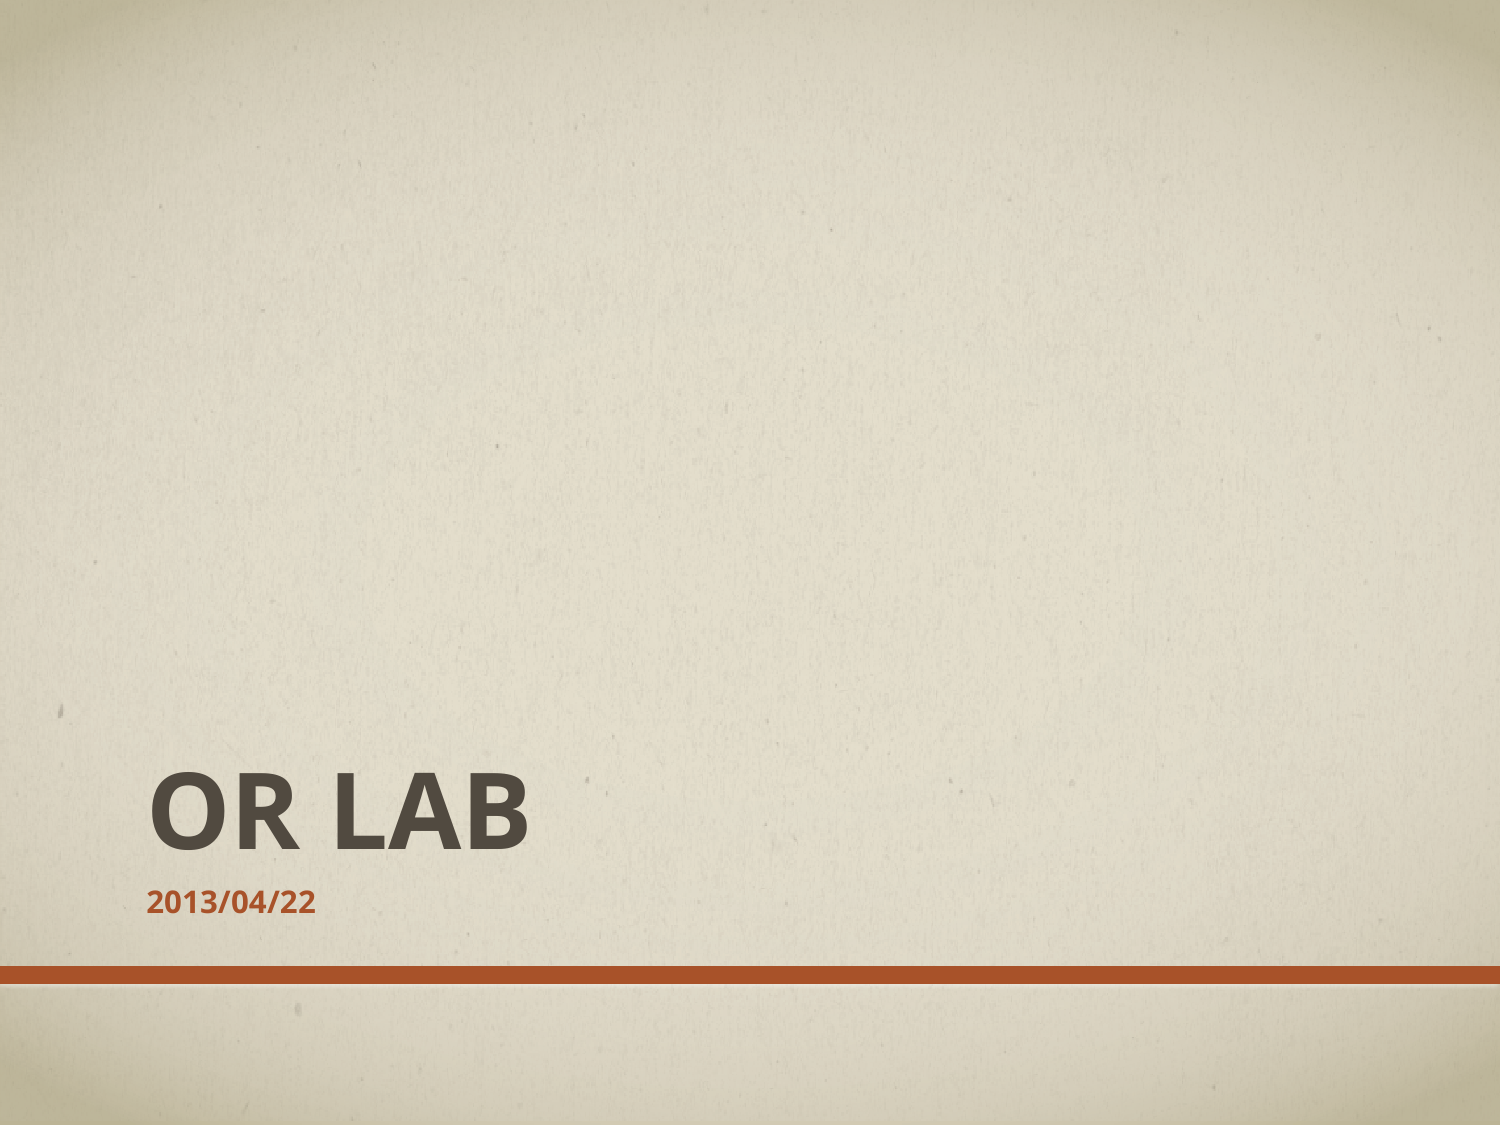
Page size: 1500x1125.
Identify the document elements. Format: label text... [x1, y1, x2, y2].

title OR lab [131, 427, 1369, 878]
picture [0, 984, 1500, 1125]
subtitle 2013/04/22 [131, 879, 1369, 940]
picture [0, 0, 1500, 966]
